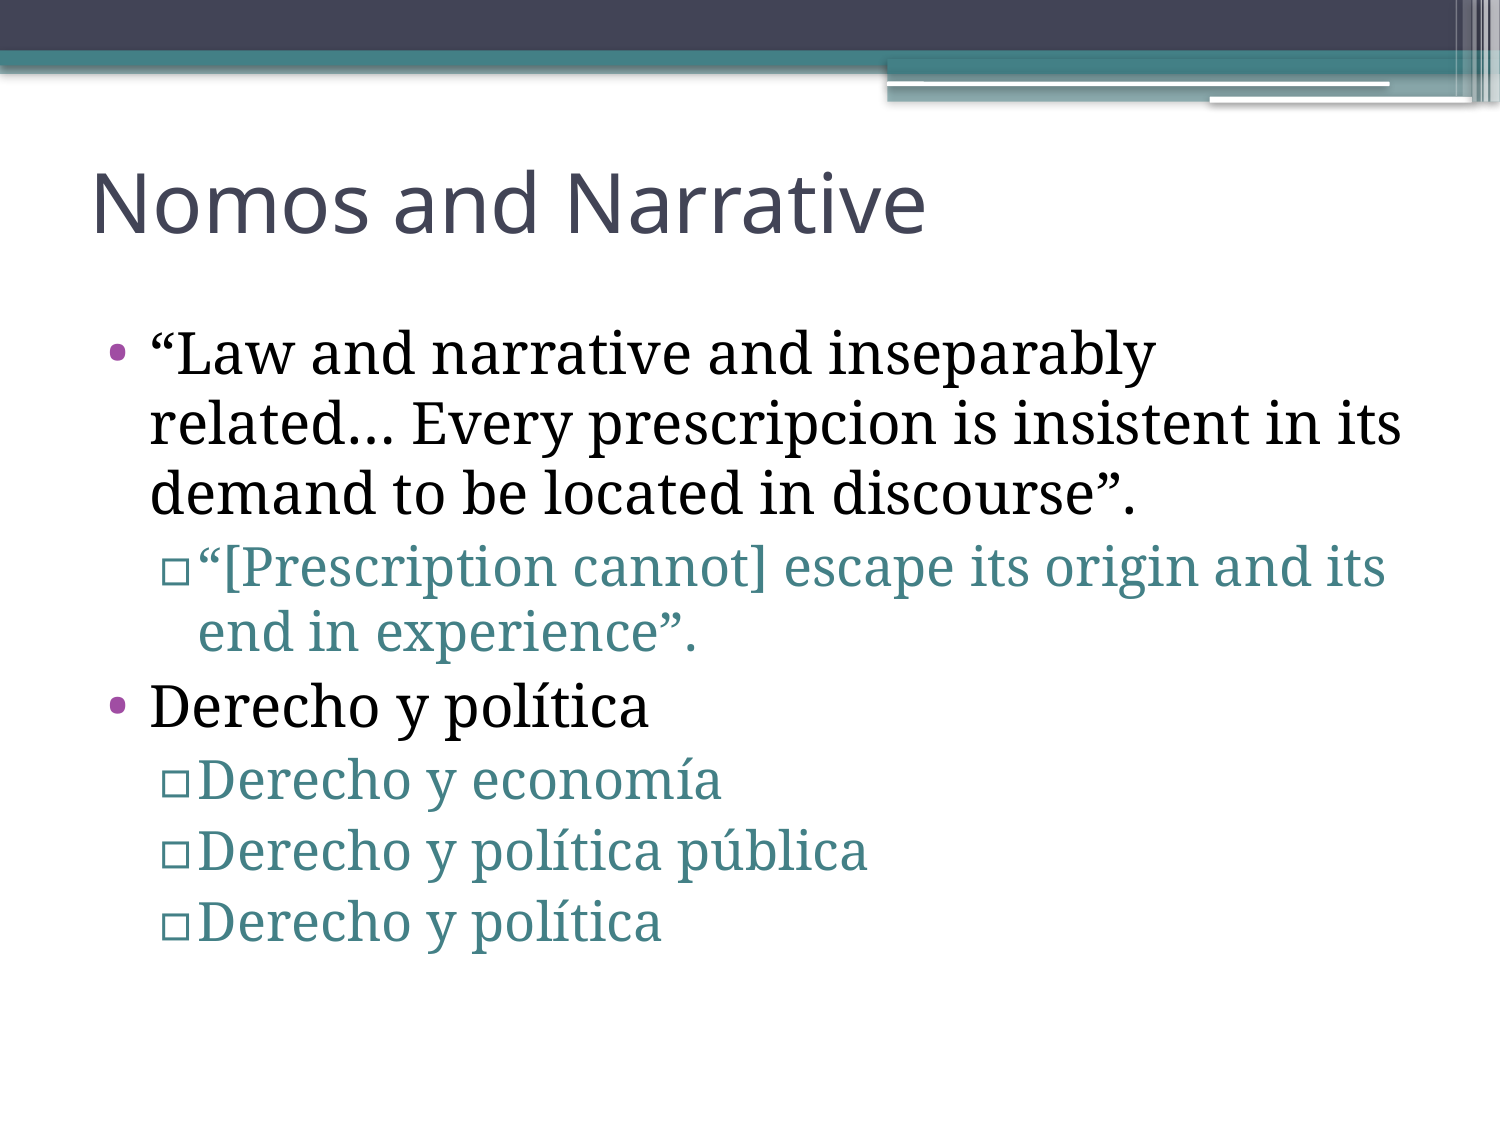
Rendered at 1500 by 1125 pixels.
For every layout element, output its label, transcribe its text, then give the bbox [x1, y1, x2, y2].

title Nomos and Narrative [75, 112, 1425, 288]
list “Law and narrative and inseparably related… Every prescripcion is insistent in its demand to be located in discourse”. “[Prescription cannot] escape its origin and its end in experience”. Derecho y política Derecho y economía Derecho y política pública Derecho y política [75, 308, 1425, 1025]
